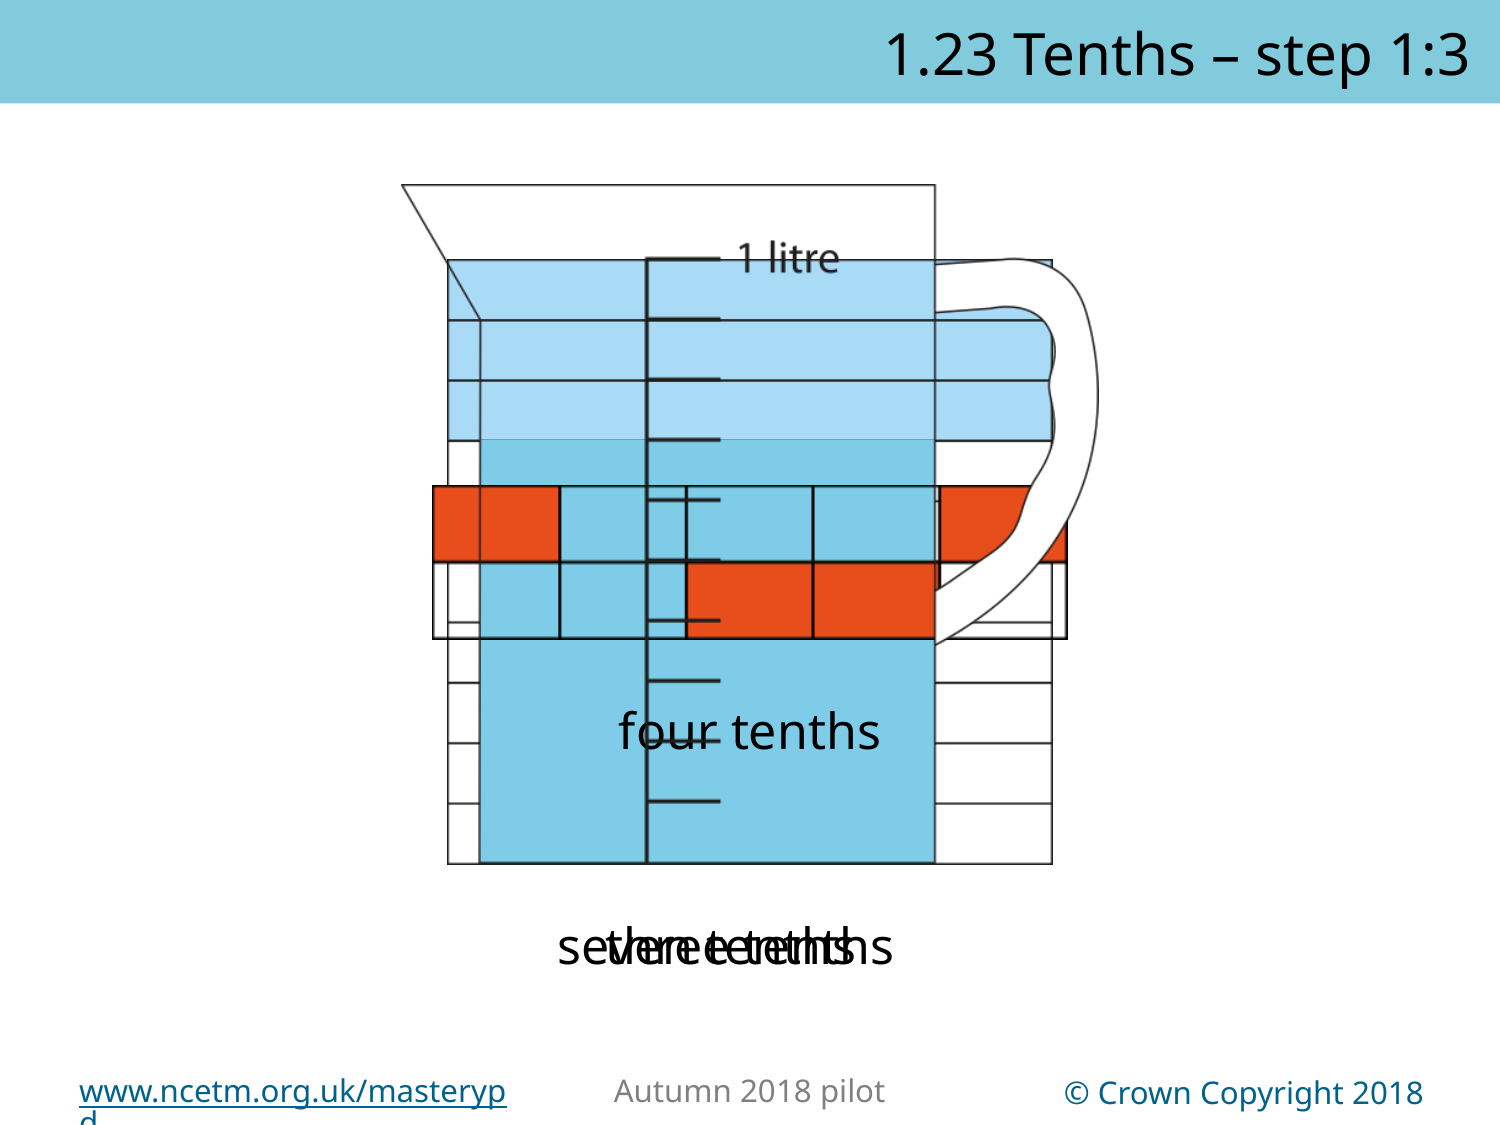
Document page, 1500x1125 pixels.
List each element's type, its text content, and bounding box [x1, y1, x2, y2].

list 1.23 Tenths – step 1:3 [0, 0, 1500, 104]
text_box three tenths [872, 907, 910, 982]
picture [401, 184, 1099, 866]
text_box seven tenths [542, 907, 872, 982]
